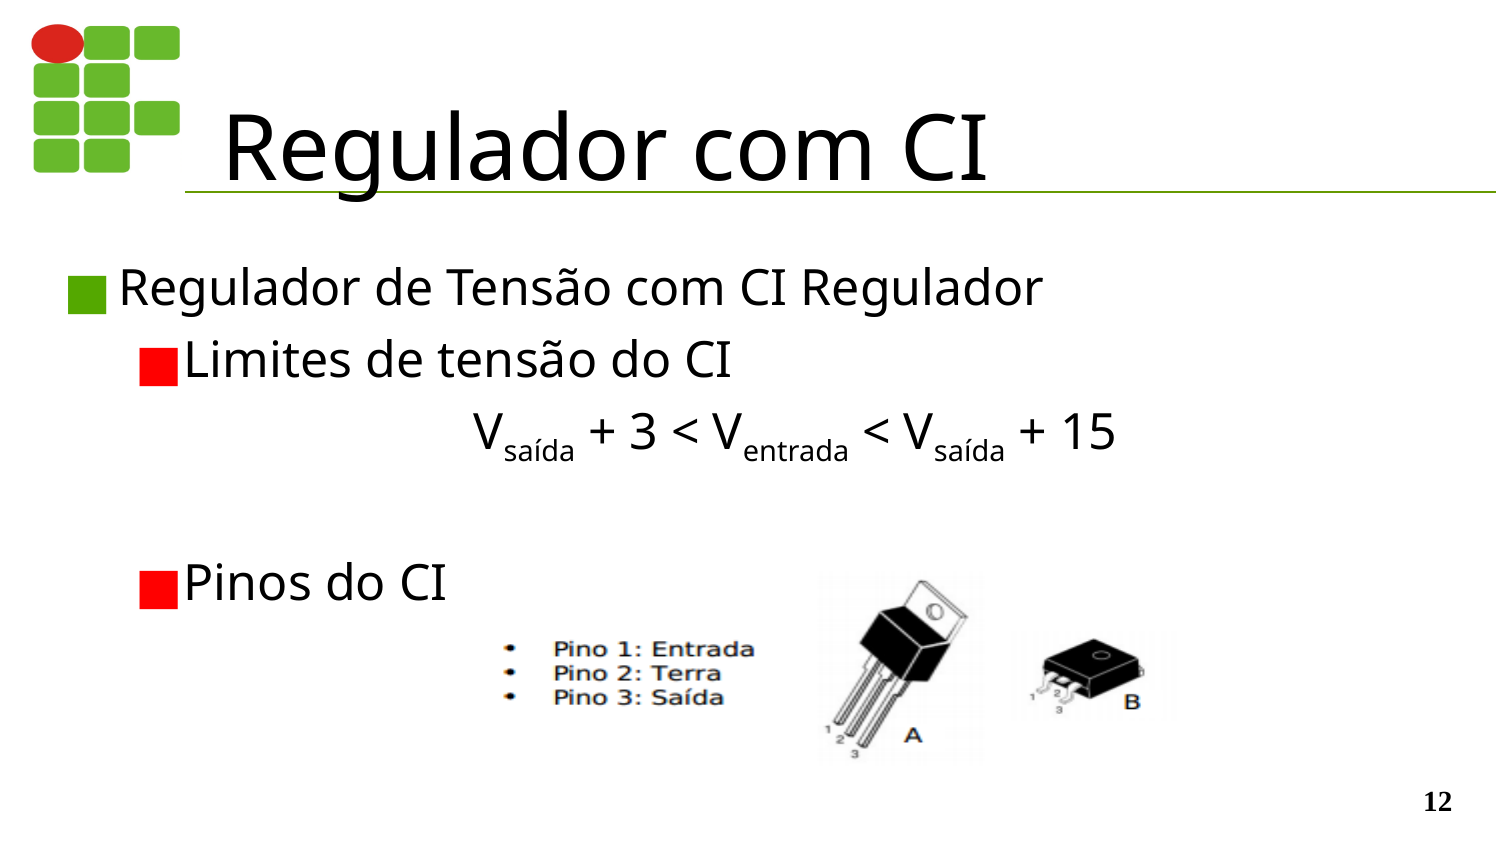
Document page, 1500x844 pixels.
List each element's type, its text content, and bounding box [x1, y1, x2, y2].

list Regulador de Tensão com CI Regulador Limites de tensão do CI Vsaída + 3 < Ventrada < Vsaída + 15 Pinos do CI [46, 248, 1469, 572]
text_box ‹#› [1155, 768, 1468, 825]
picture [29, 23, 182, 174]
title Regulador com CI [206, 26, 1468, 207]
picture [468, 565, 1191, 788]
